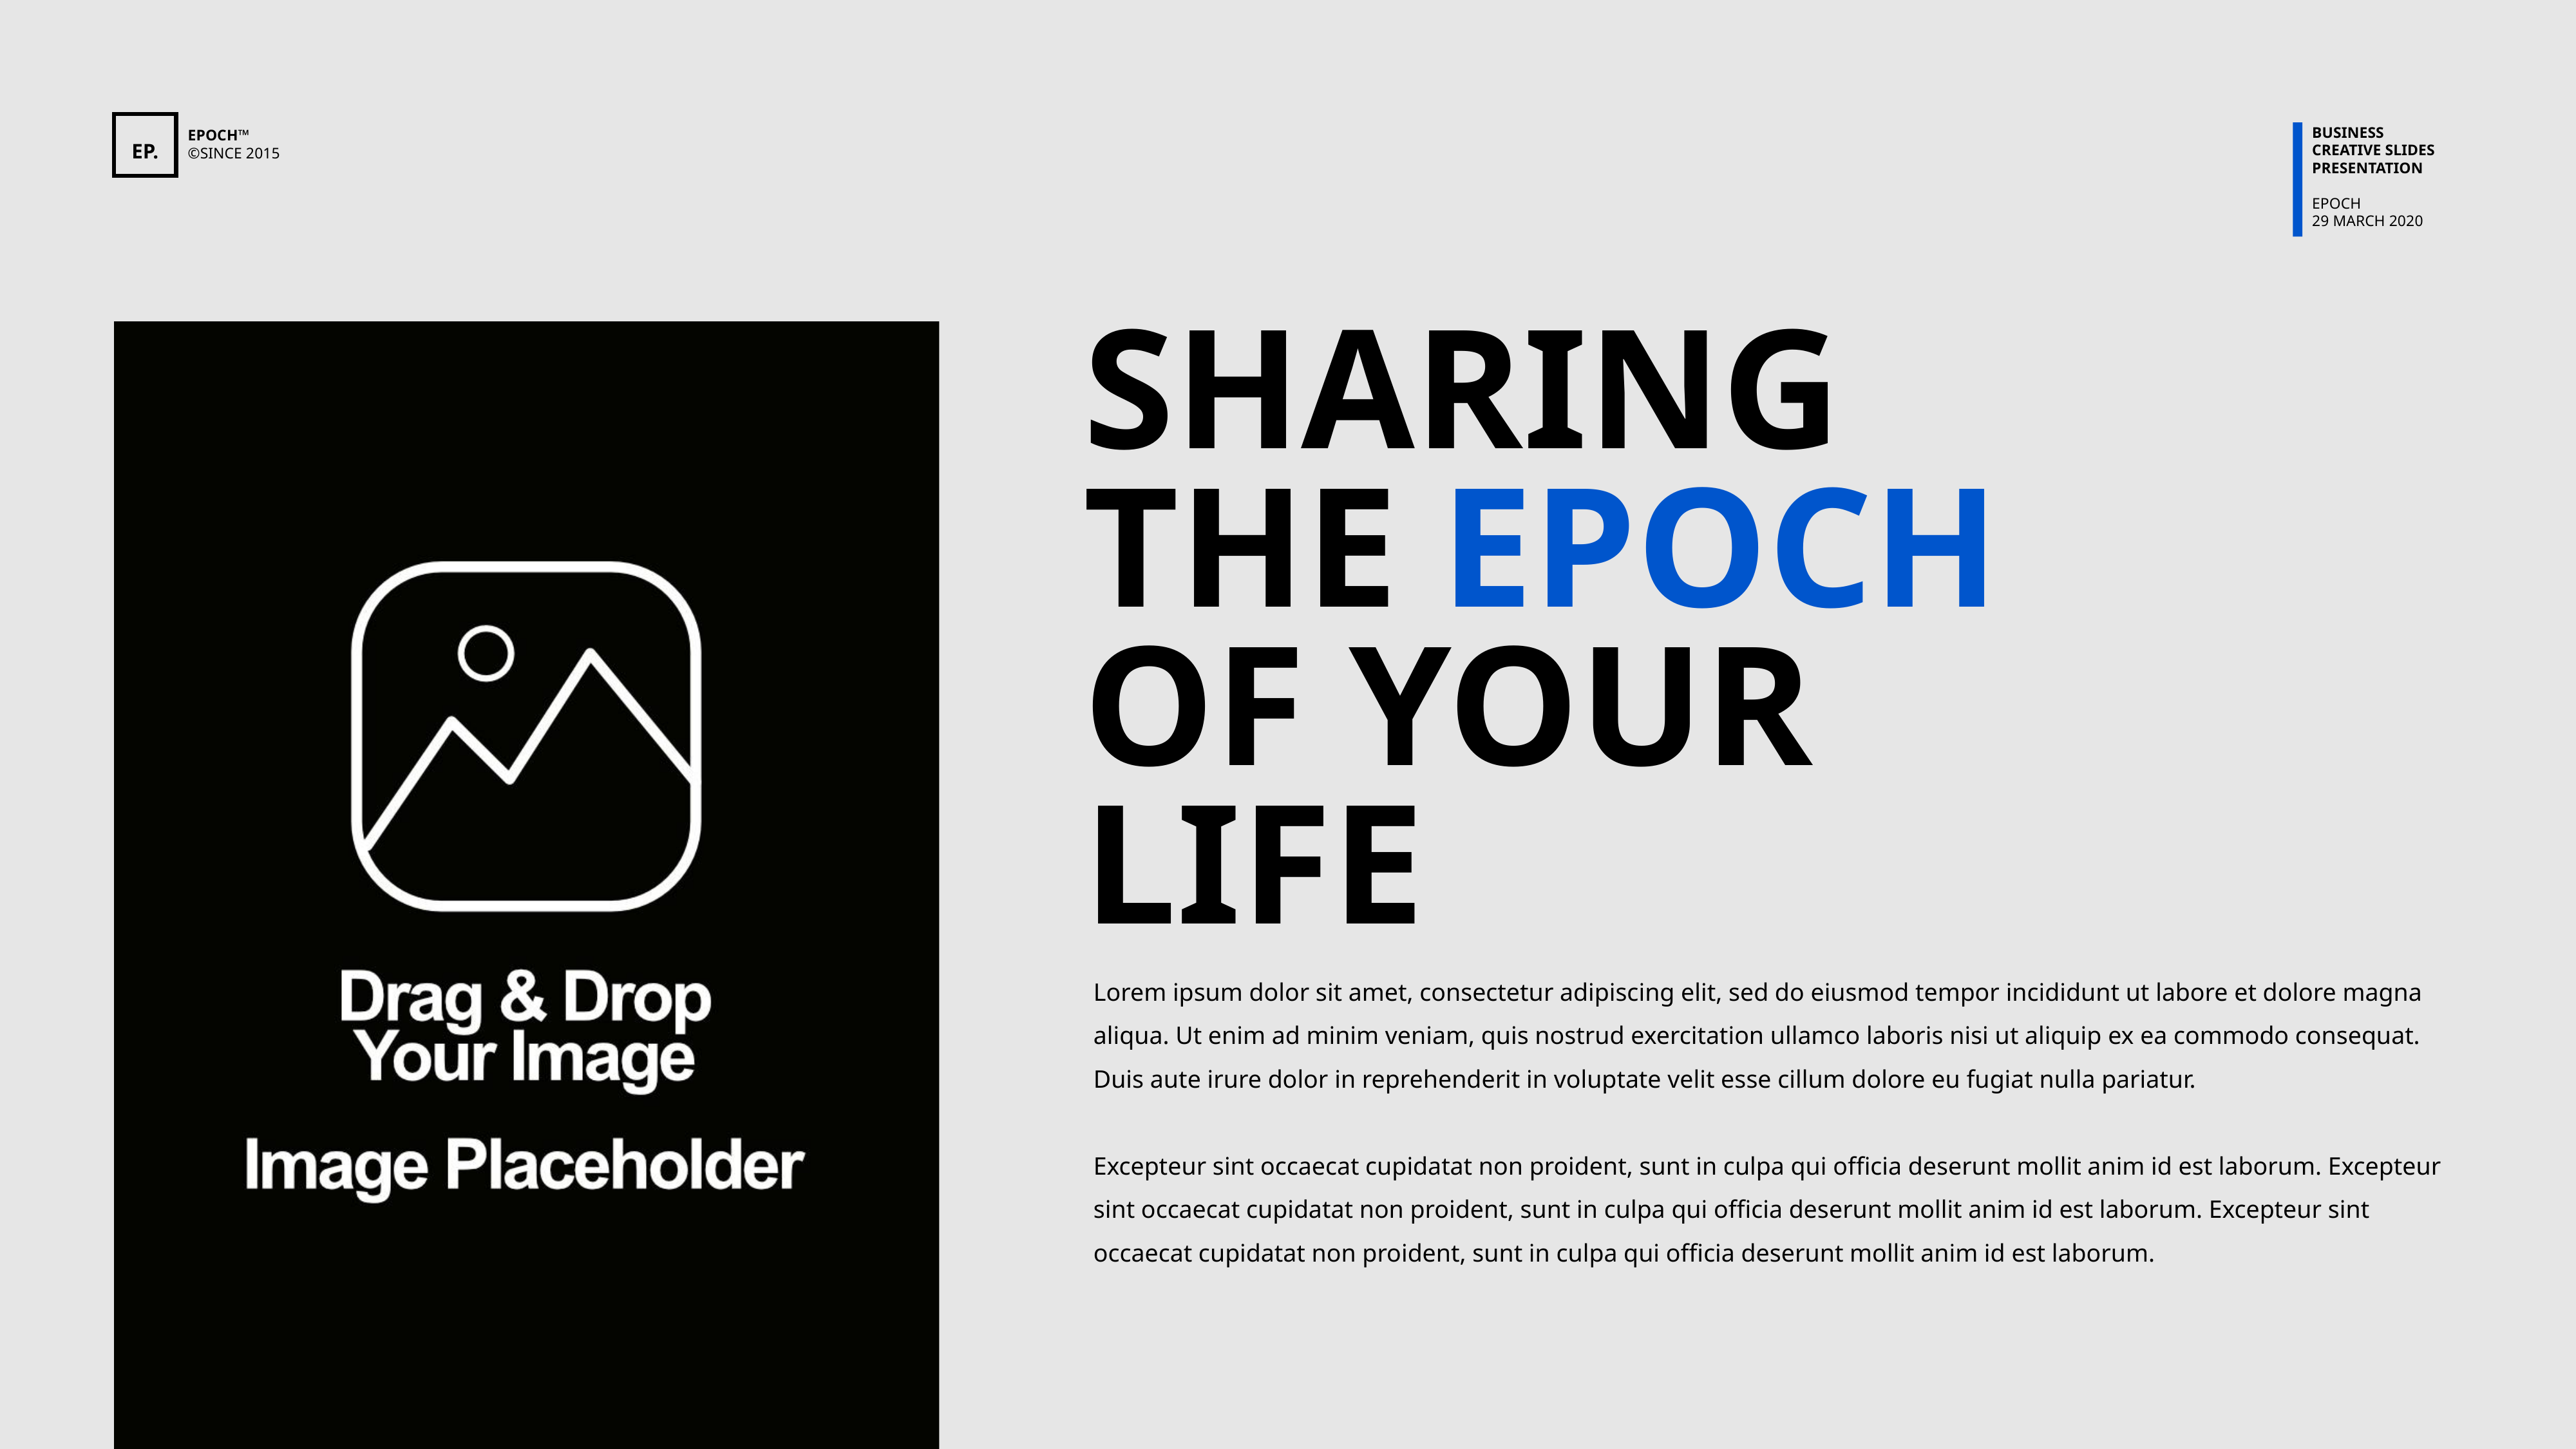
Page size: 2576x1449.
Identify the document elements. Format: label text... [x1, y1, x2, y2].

text_box SHARING THE EPOCH OF YOUR LIFE [1083, 321, 2177, 880]
text_box Lorem ipsum dolor sit amet, consectetur adipiscing elit, sed do eiusmod tempor incididunt ut labore et dolore magna aliqua. Ut enim ad minim veniam, quis nostrud exercitation ullamco laboris nisi ut aliquip ex ea commodo consequat. Duis aute irure dolor in reprehenderit in voluptate velit esse cillum dolore eu fugiat nulla pariatur. Excepteur sint occaecat cupidatat non proident, sunt in culpa qui officia deserunt mollit anim id est laborum. Excepteur sint occaecat cupidatat non proident, sunt in culpa qui officia deserunt mollit anim id est laborum. Excepteur sint occaecat cupidatat non proident, sunt in culpa qui officia deserunt mollit anim id est laborum. [1083, 952, 2462, 1254]
picture [113, 321, 940, 1449]
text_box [113, 113, 291, 176]
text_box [2293, 113, 2463, 246]
